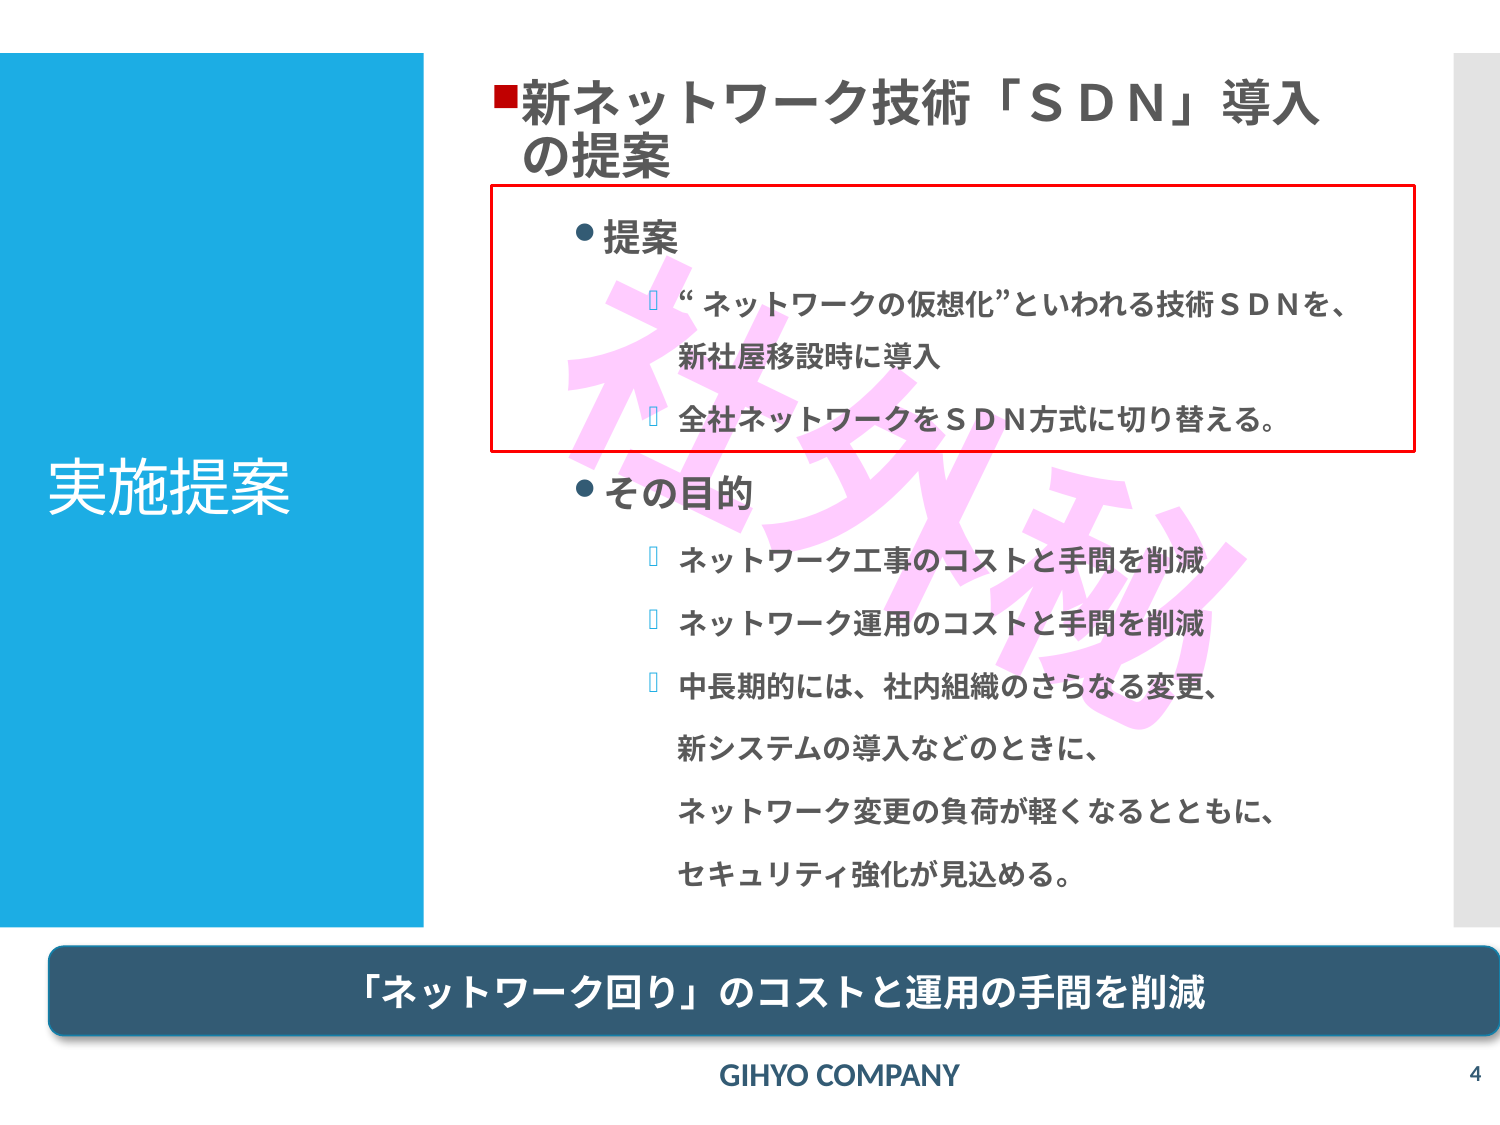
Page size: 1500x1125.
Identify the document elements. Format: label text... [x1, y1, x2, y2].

text_box [491, 185, 1415, 452]
list 新ネットワーク技術「ＳＤＮ」導入の提案 提案 “ネットワークの仮想化”といわれる技術ＳＤＮを、新社屋移設時に導入 全社ネットワークをＳＤＮ方式に切り替える。 その目的 ネットワーク工事のコストと手間を削減 ネットワーク運用のコストと手間を削減 中長期的には、社内組織のさらなる変更、 新システムの導入などのときに、 ネットワーク変更の負荷が軽くなるとともに、 セキュリティ強化が見込める。 [476, 70, 1376, 911]
footer GIHYO COMPANY [476, 1048, 1204, 1103]
title 実施提案 [31, 112, 394, 868]
slide_number 3 [1308, 1046, 1497, 1103]
text_box 「ネットワーク回り」のコストと運用の手間を削減 [47, 945, 1500, 1037]
